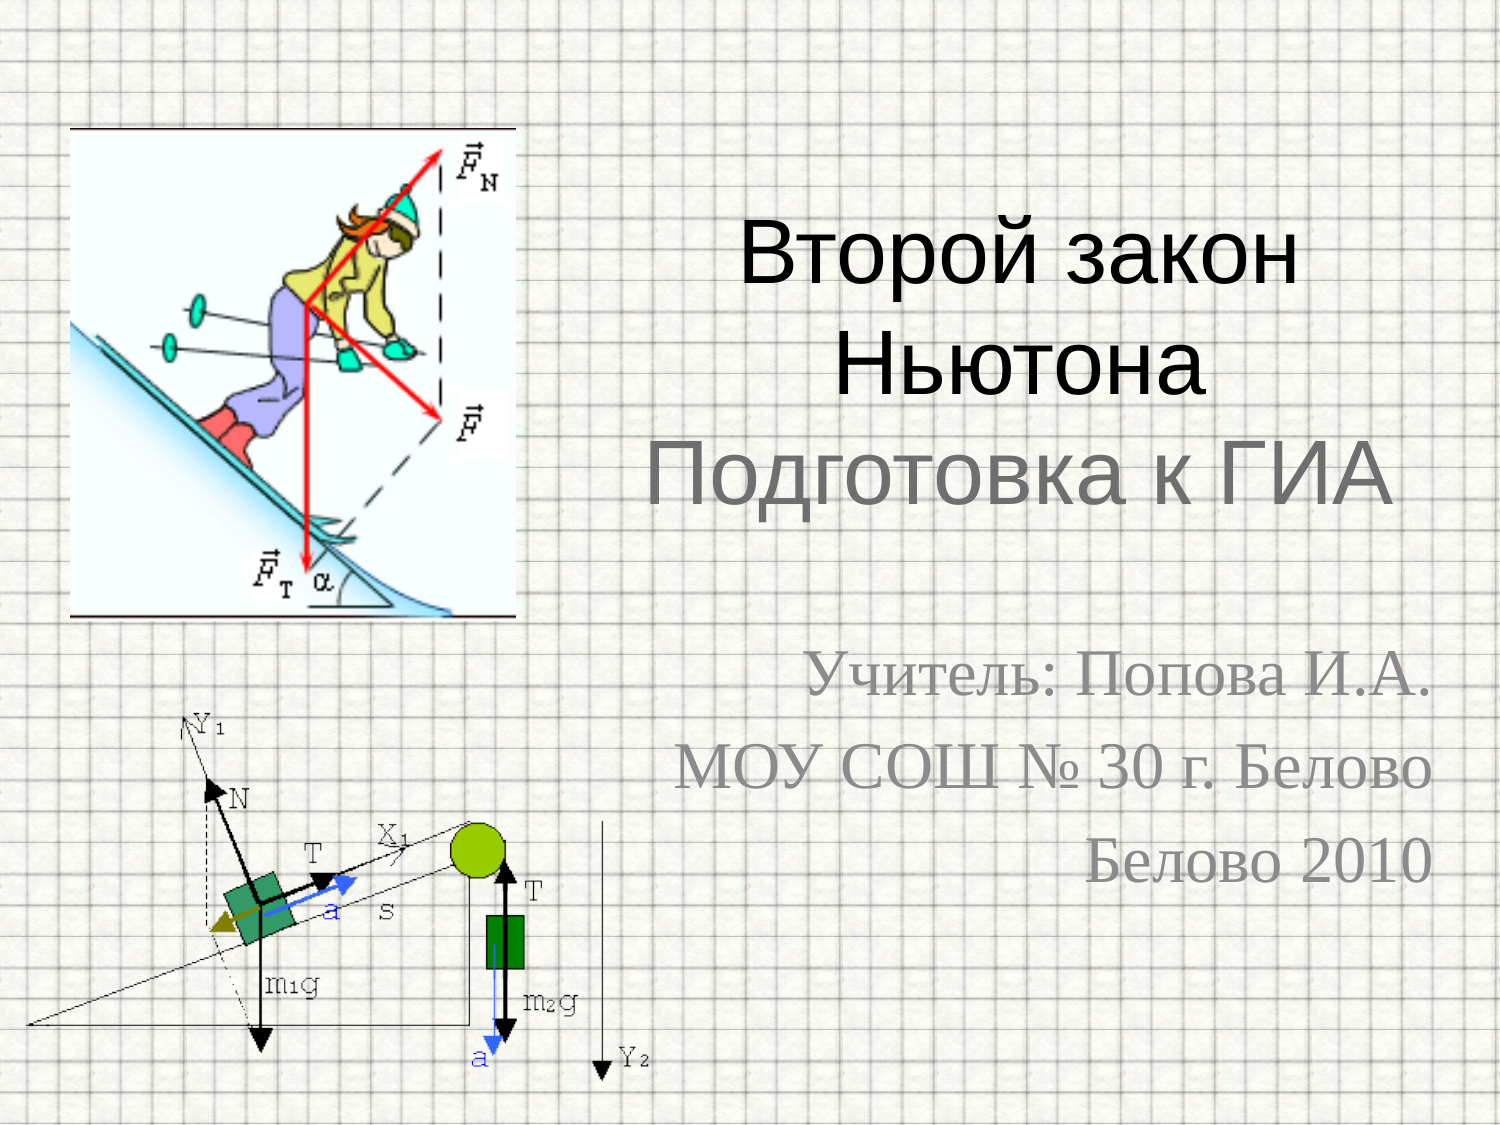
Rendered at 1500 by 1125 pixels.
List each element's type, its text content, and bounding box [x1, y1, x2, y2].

title Второй закон Ньютона Подготовка к ГИА [539, 140, 1500, 575]
picture [0, 0, 1500, 1125]
subtitle Учитель: Попова И.А. МОУ СОШ № 30 г. Белово Белово 2010 [234, 621, 1450, 909]
